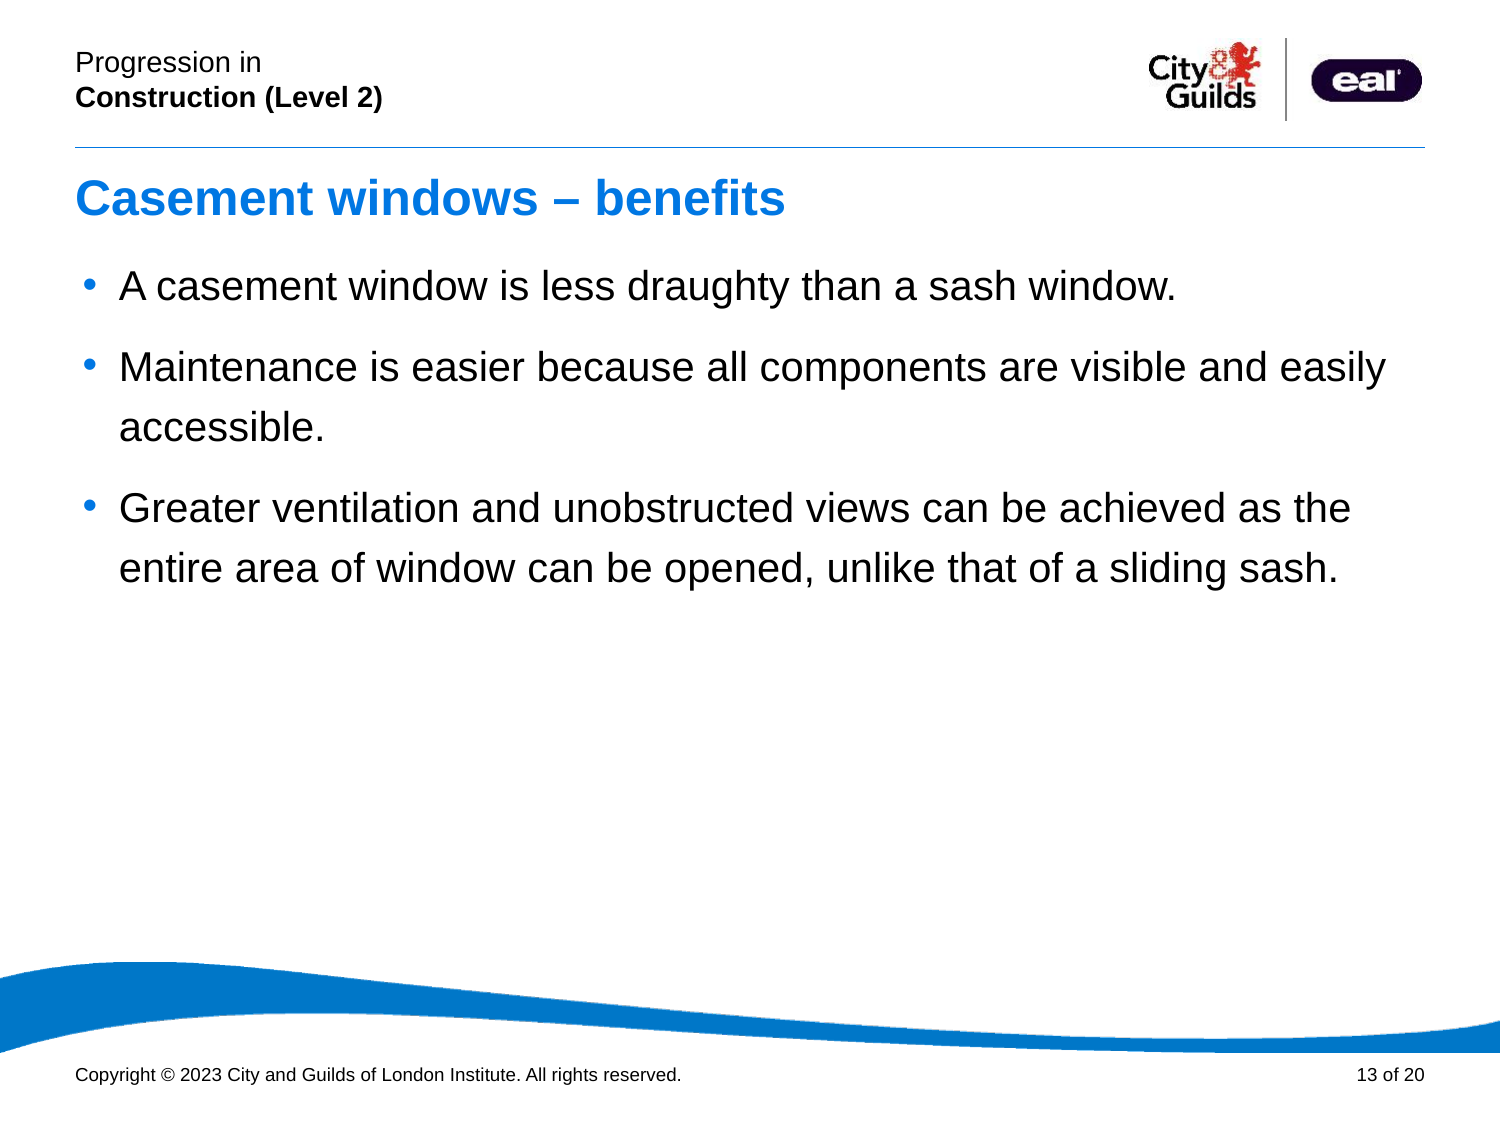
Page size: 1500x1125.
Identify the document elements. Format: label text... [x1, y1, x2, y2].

picture [1149, 38, 1422, 121]
list A casement window is less draughty than a sash window. Maintenance is easier because all components are visible and easily accessible. Greater ventilation and unobstructed views can be achieved as the entire area of window can be opened, unlike that of a sliding sash. [75, 248, 1395, 954]
picture [0, 962, 1500, 1053]
title Casement windows – benefits [75, 165, 1425, 229]
